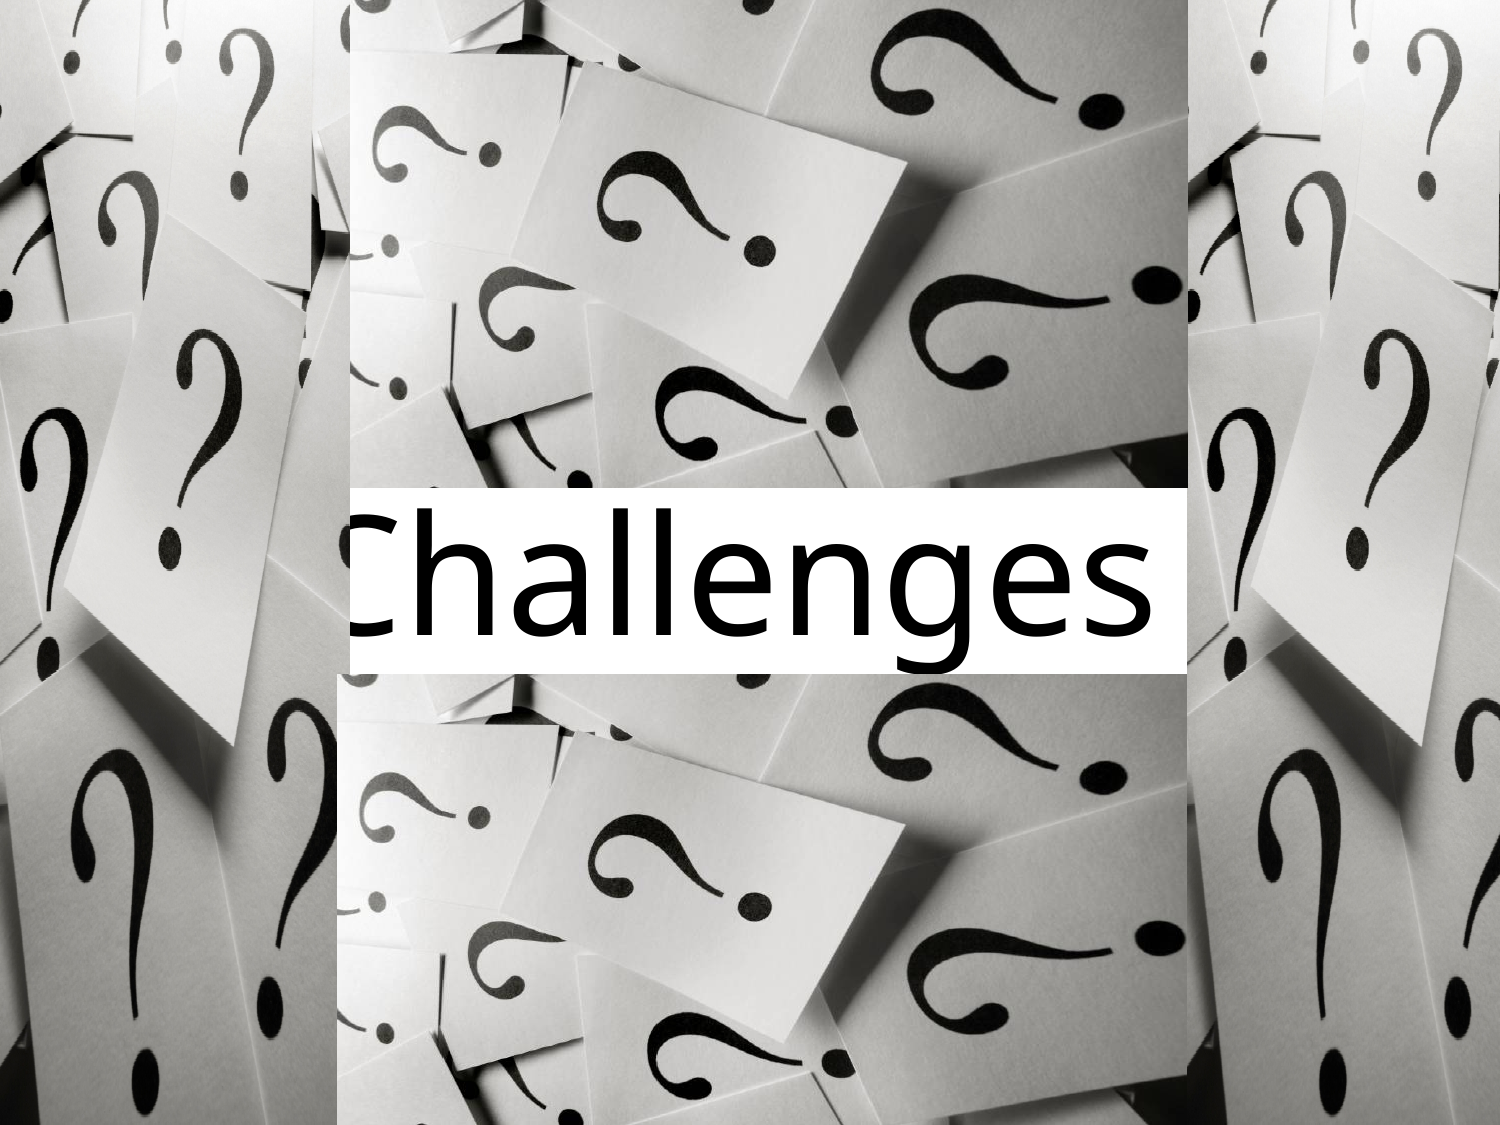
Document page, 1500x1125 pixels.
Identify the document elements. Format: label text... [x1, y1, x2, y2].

title Challenges [354, 497, 1182, 663]
picture [0, 0, 1500, 1125]
